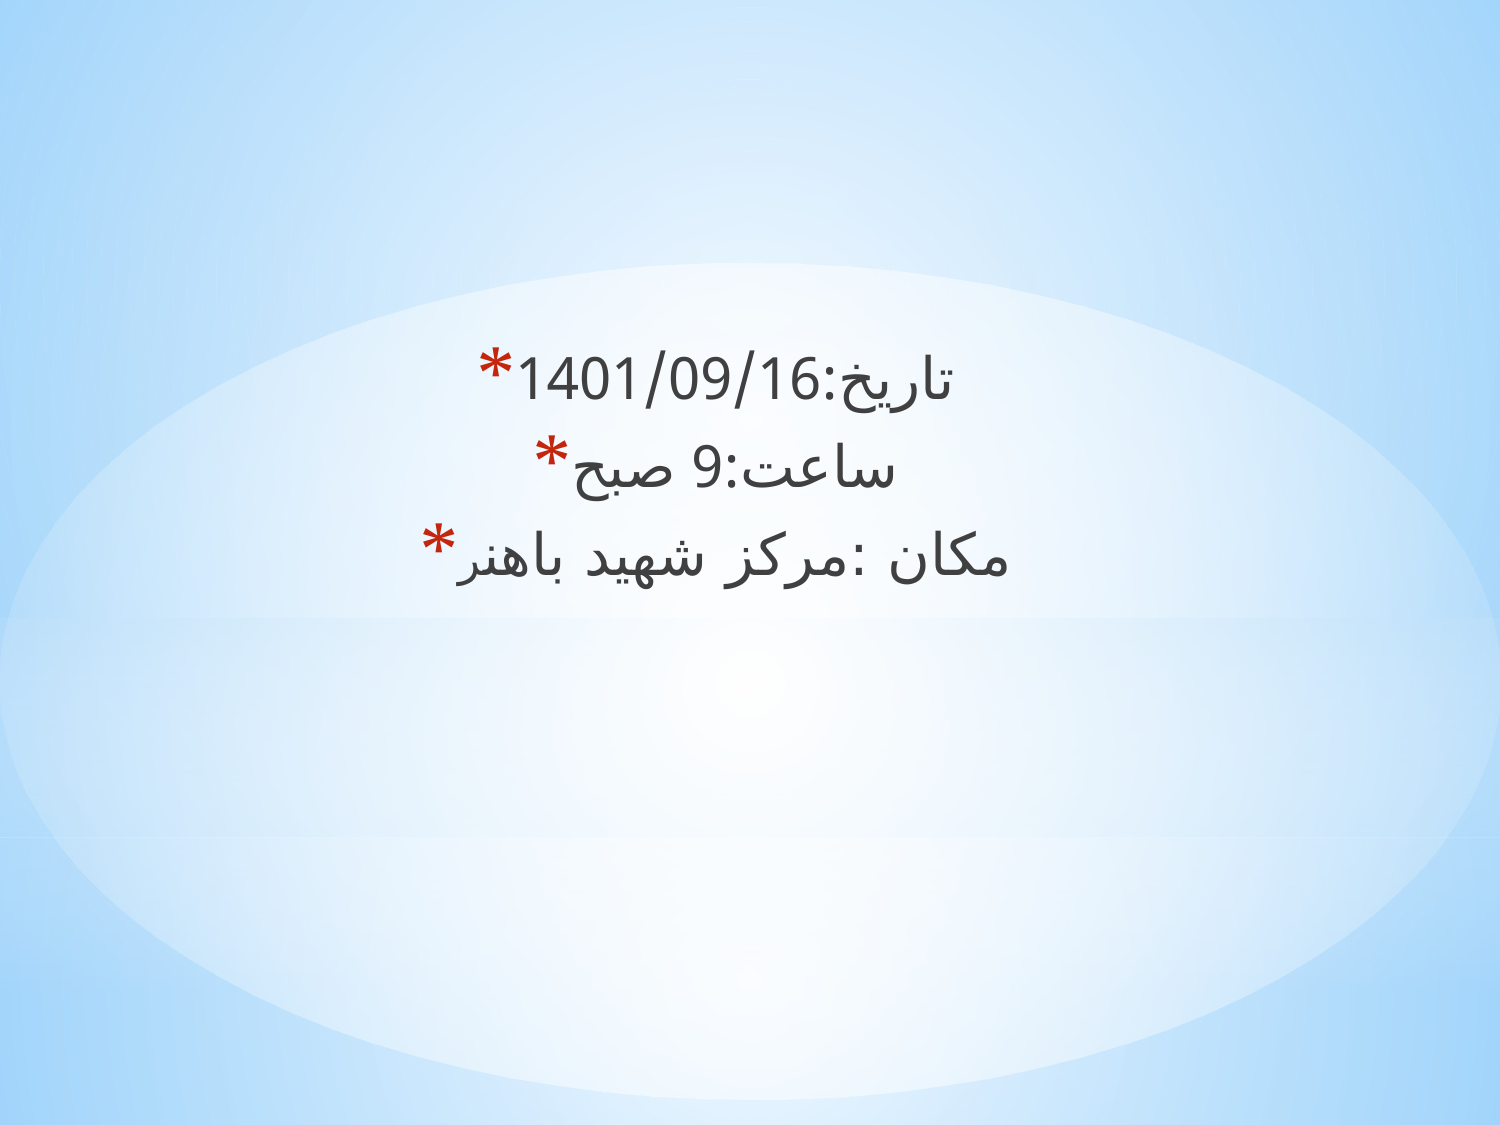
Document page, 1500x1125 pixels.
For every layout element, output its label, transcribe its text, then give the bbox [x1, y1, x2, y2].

list تاریخ:1401/09/16 ساعت:9 صبح مکان :مرکز شهید باهنر [187, 120, 1238, 690]
